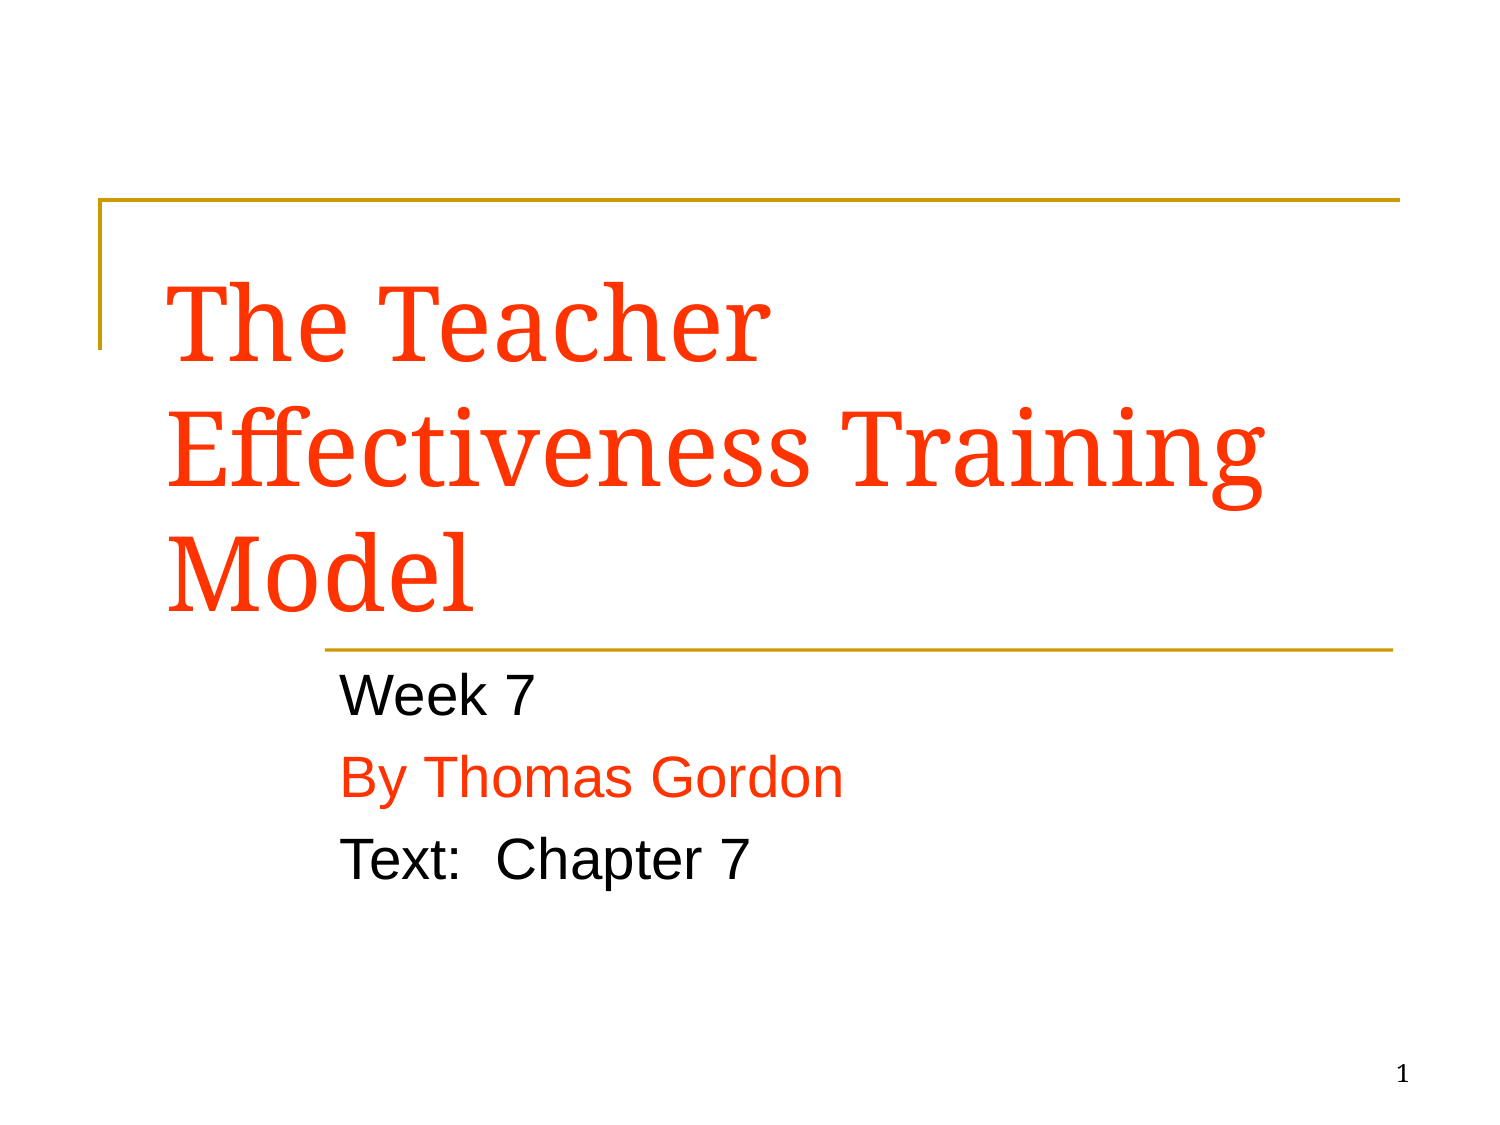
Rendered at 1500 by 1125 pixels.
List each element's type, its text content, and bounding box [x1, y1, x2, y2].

slide_number 1 [1074, 1023, 1426, 1100]
subtitle Week 7 By Thomas Gordon Text: Chapter 7 [324, 649, 1401, 938]
title The Teacher Effectiveness Training Model [149, 249, 1401, 538]
